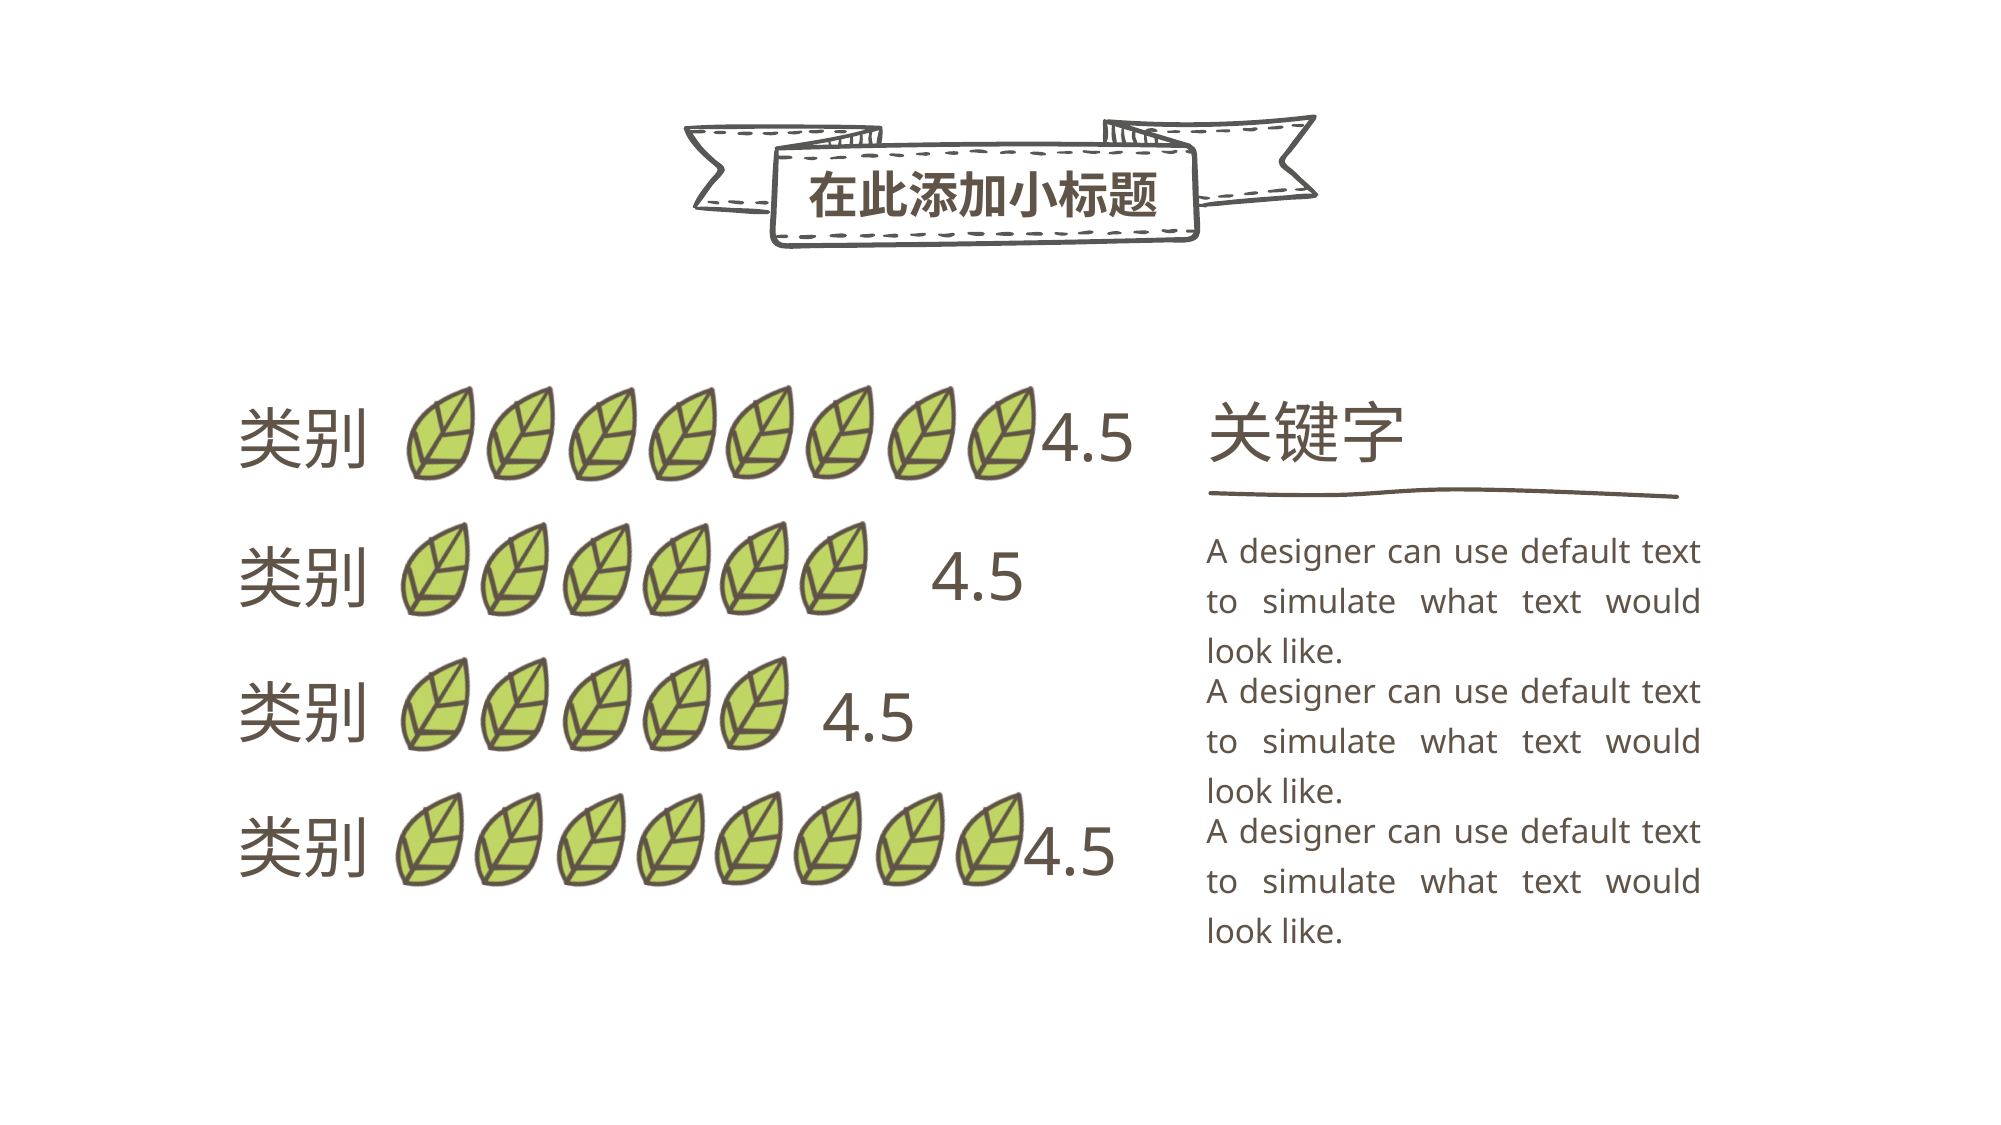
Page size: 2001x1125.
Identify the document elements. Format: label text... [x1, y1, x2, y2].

picture [630, 782, 714, 895]
picture [708, 780, 792, 894]
picture [881, 375, 965, 489]
picture [787, 780, 871, 894]
picture [556, 512, 641, 625]
text_box A designer can use default text to simulate what text would look like. [1191, 652, 1717, 792]
picture [474, 511, 558, 625]
picture [949, 781, 1033, 895]
text_box 4.5 [916, 526, 1082, 622]
picture [799, 374, 883, 488]
picture [719, 374, 803, 488]
text_box 类别 [222, 528, 388, 624]
picture [713, 510, 798, 624]
text_box A designer can use default text to simulate what text would look like. [1191, 792, 1717, 958]
text_box [1209, 488, 1678, 498]
text_box 关键字 [1192, 383, 1423, 478]
text_box 4.5 [807, 667, 973, 762]
text_box 4.5 [1011, 801, 1174, 896]
picture [556, 647, 641, 760]
picture [480, 375, 564, 489]
picture [869, 781, 954, 895]
text_box 类别 [222, 663, 388, 759]
picture [961, 375, 1045, 489]
picture [389, 781, 473, 895]
picture [550, 782, 635, 895]
picture [394, 646, 479, 760]
picture [562, 376, 646, 490]
picture [468, 781, 552, 895]
picture [636, 647, 720, 760]
text_box 4.5 [1035, 387, 1192, 483]
text_box A designer can use default text to simulate what text would look like. [1191, 513, 1717, 652]
picture [636, 512, 720, 625]
picture [400, 375, 484, 489]
picture [394, 511, 479, 625]
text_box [683, 114, 1320, 250]
text_box 类别 [222, 798, 388, 894]
picture [793, 510, 877, 624]
text_box 类别 [222, 389, 388, 485]
picture [713, 645, 798, 759]
picture [474, 646, 558, 760]
picture [642, 376, 726, 490]
